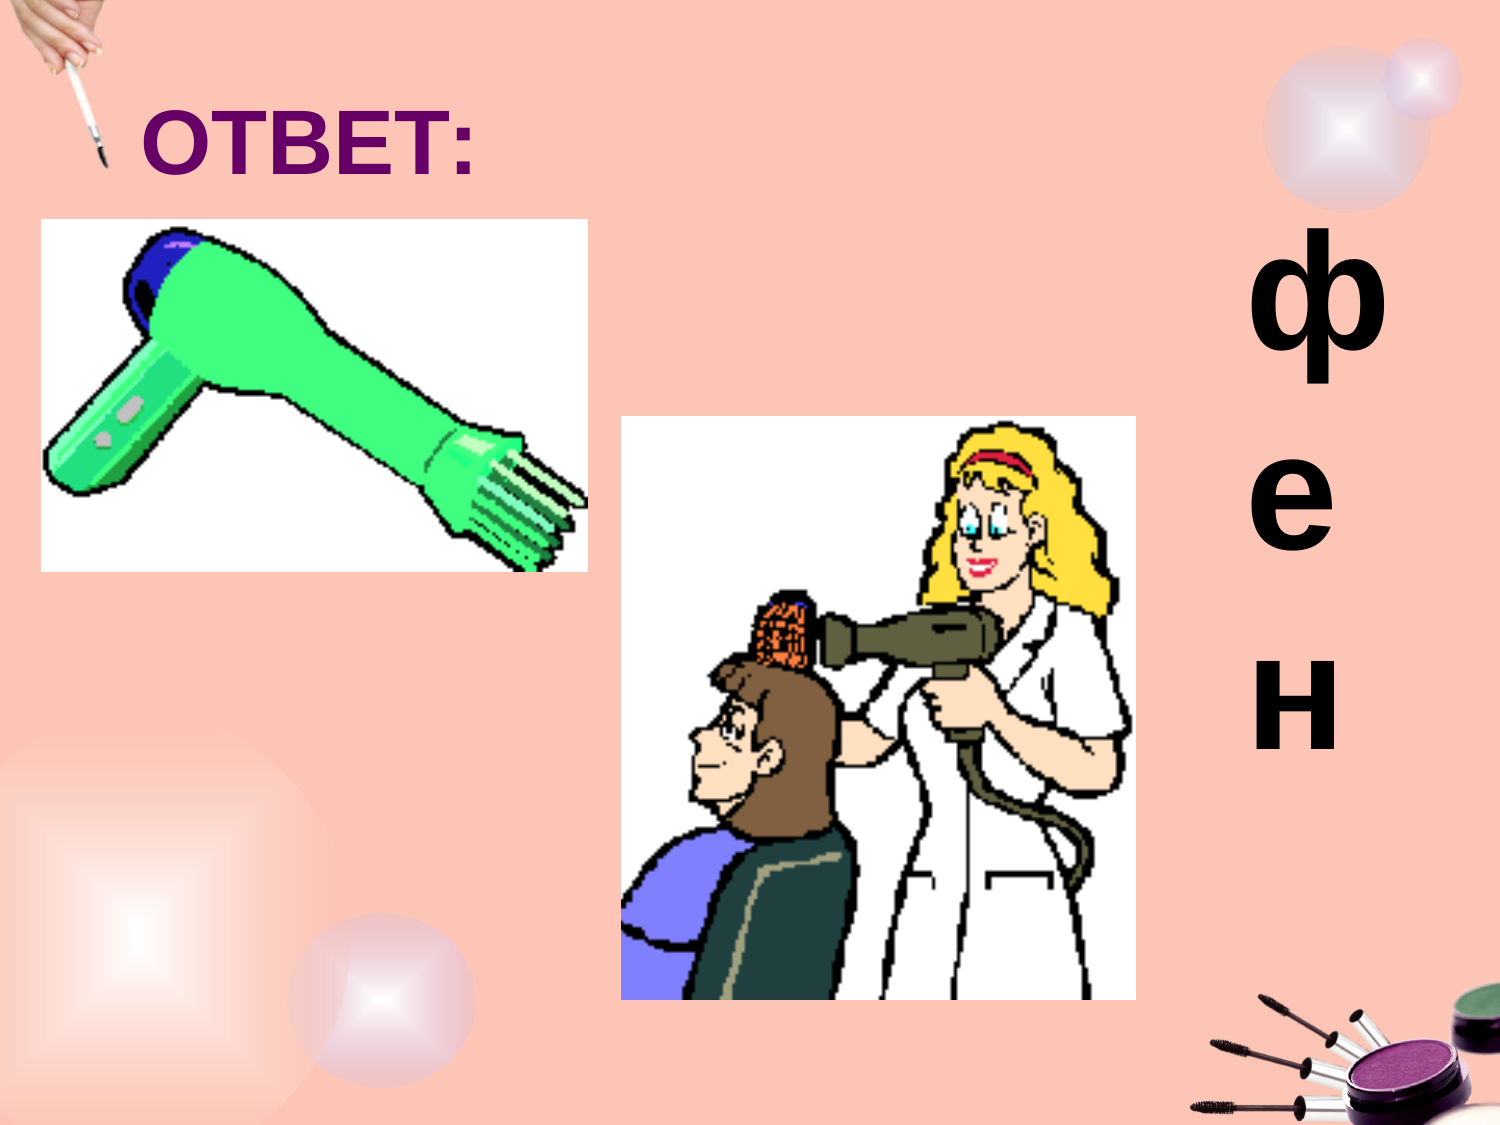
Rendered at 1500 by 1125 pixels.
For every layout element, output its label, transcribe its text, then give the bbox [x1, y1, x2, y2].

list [40, 219, 588, 572]
title ОТВЕТ: [125, 75, 1425, 188]
picture [620, 416, 1136, 1000]
picture [1187, 974, 1500, 1125]
text_box фен [1230, 175, 1365, 791]
picture [0, 0, 150, 175]
